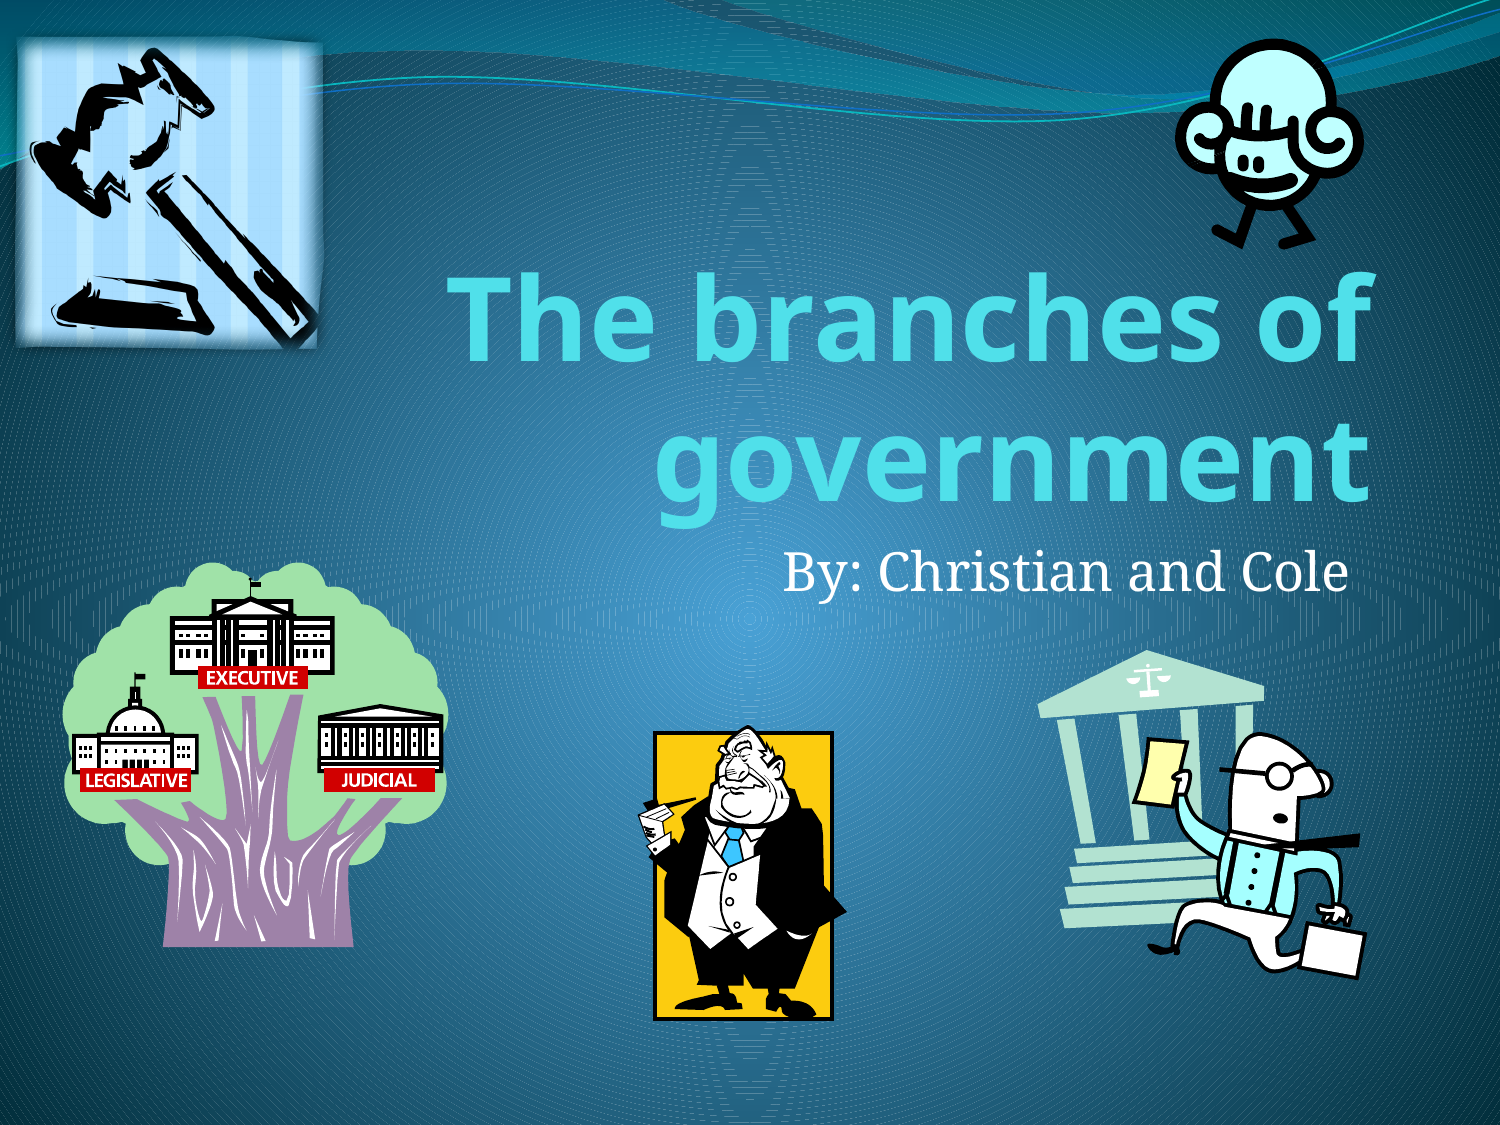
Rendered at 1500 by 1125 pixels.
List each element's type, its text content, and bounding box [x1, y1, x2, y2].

subtitle By: Christian and Cole [87, 529, 1376, 818]
picture [62, 562, 449, 948]
picture [1037, 649, 1368, 981]
picture [0, 37, 338, 364]
picture [1174, 40, 1365, 251]
title The branches of government [87, 224, 1376, 525]
picture [637, 724, 848, 1021]
